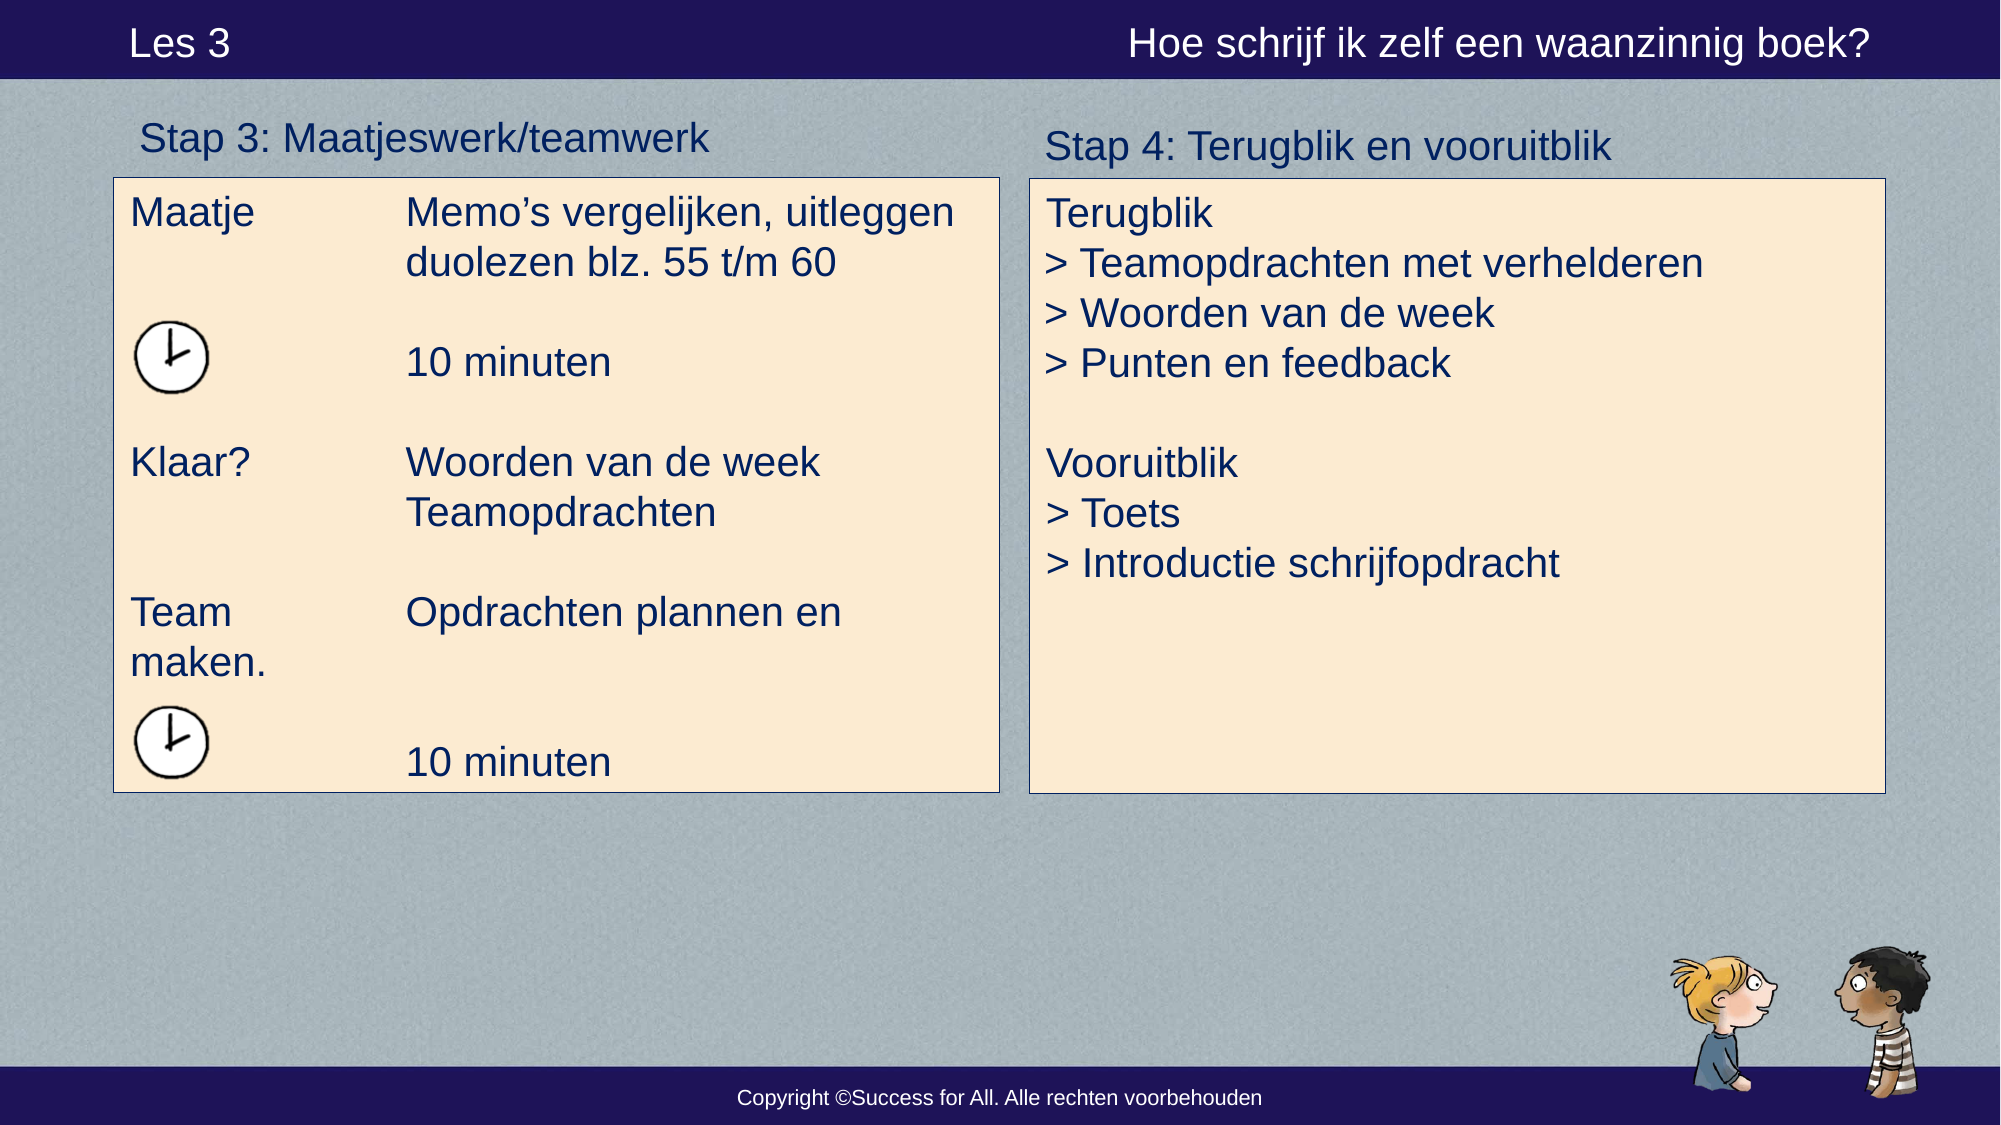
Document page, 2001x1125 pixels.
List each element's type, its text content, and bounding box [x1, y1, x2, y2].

text_box Hoe schrijf ik zelf een waanzinnig boek? [999, 8, 1886, 73]
text_box Terugblik > Teamopdrachten met verhelderen > Woorden van de week > Punten en feedback Vooruitblik > Toets > Introductie schrijfopdracht [1029, 178, 1886, 794]
text_box Copyright ©Success for All. Alle rechten voorbehouden [0, 1076, 2000, 1125]
text_box Stap 3: Maatjeswerk/teamwerk [124, 103, 917, 169]
text_box Les 3 [114, 8, 354, 73]
text_box Stap 4: Terugblik en vooruitblik [1029, 111, 1822, 177]
picture [0, 0, 2001, 1125]
text_box Maatje Memo’s vergelijken, uitleggen duolezen blz. 55 t/m 60 10 minuten Klaar? Woorden van de week Teamopdrachten Team Opdrachten plannen en maken. 10 minuten [113, 177, 1000, 793]
